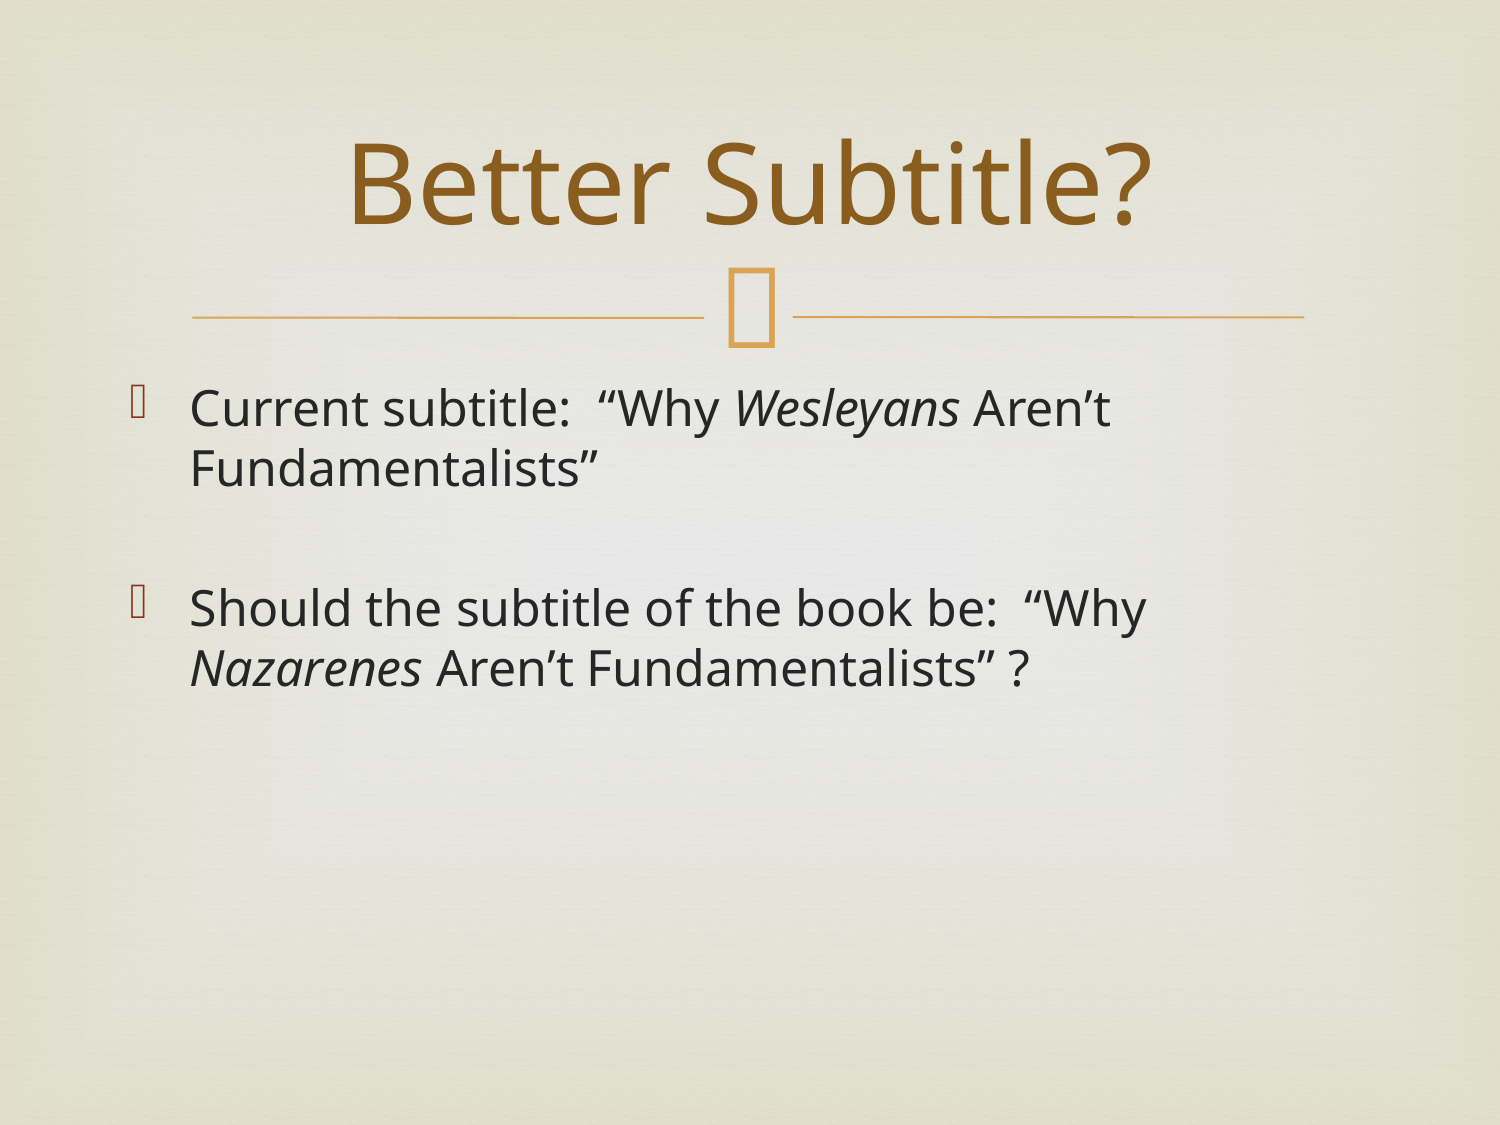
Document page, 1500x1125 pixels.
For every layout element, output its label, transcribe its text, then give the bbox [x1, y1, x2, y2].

title Better Subtitle? [112, 93, 1386, 267]
list Current subtitle: “Why Wesleyans Aren’t Fundamentalists” Should the subtitle of the book be: “Why Nazarenes Aren’t Fundamentalists” ? [114, 368, 1386, 1005]
